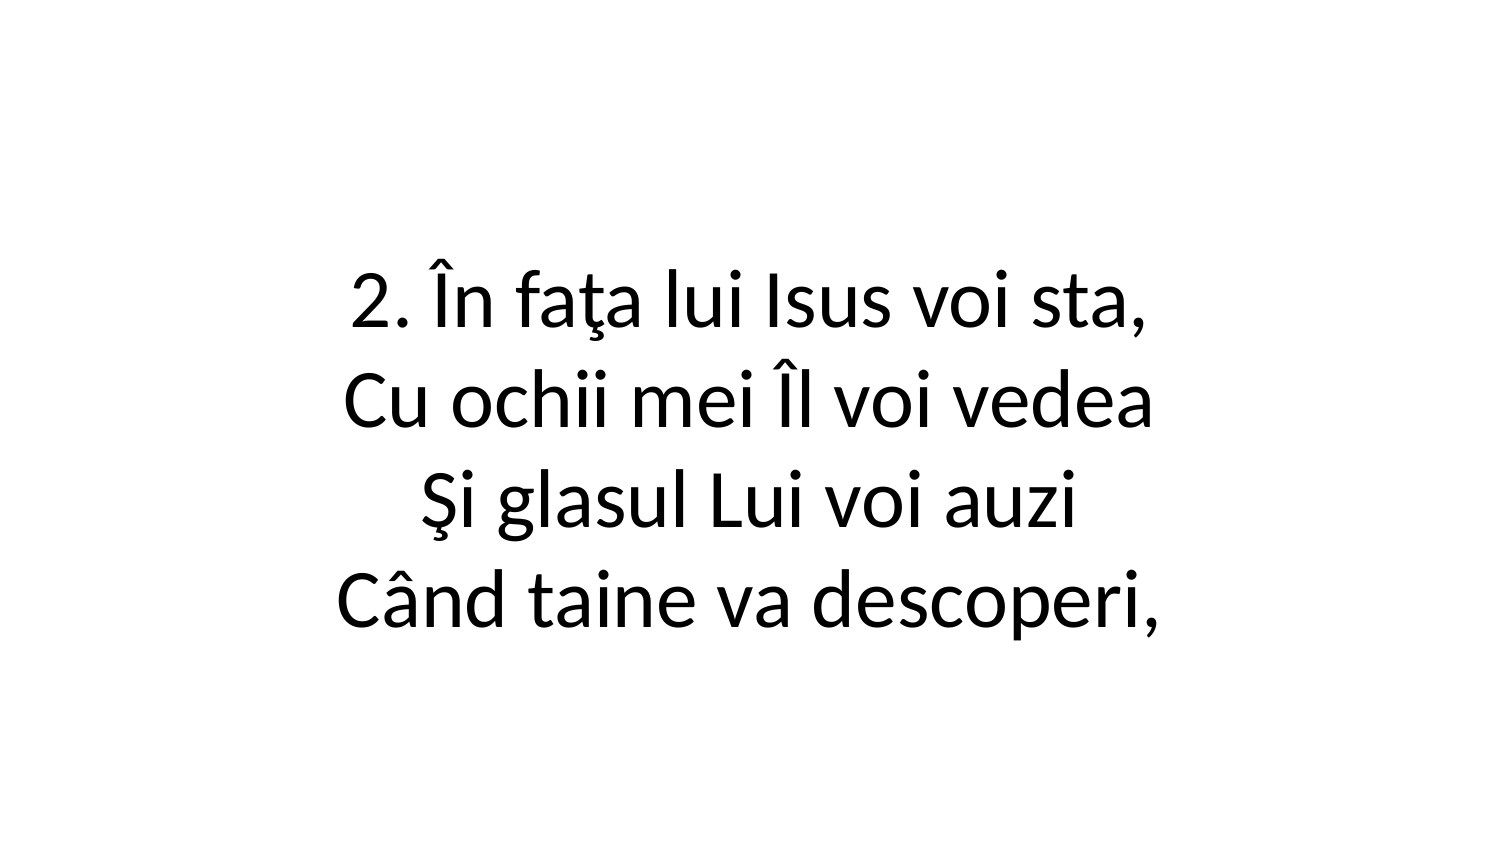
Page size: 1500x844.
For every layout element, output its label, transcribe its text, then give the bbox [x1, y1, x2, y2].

text_box 2. În faţa lui Isus voi sta, Cu ochii mei Îl voi vedea Şi glasul Lui voi auzi Când taine va descoperi, [322, 192, 1178, 652]
